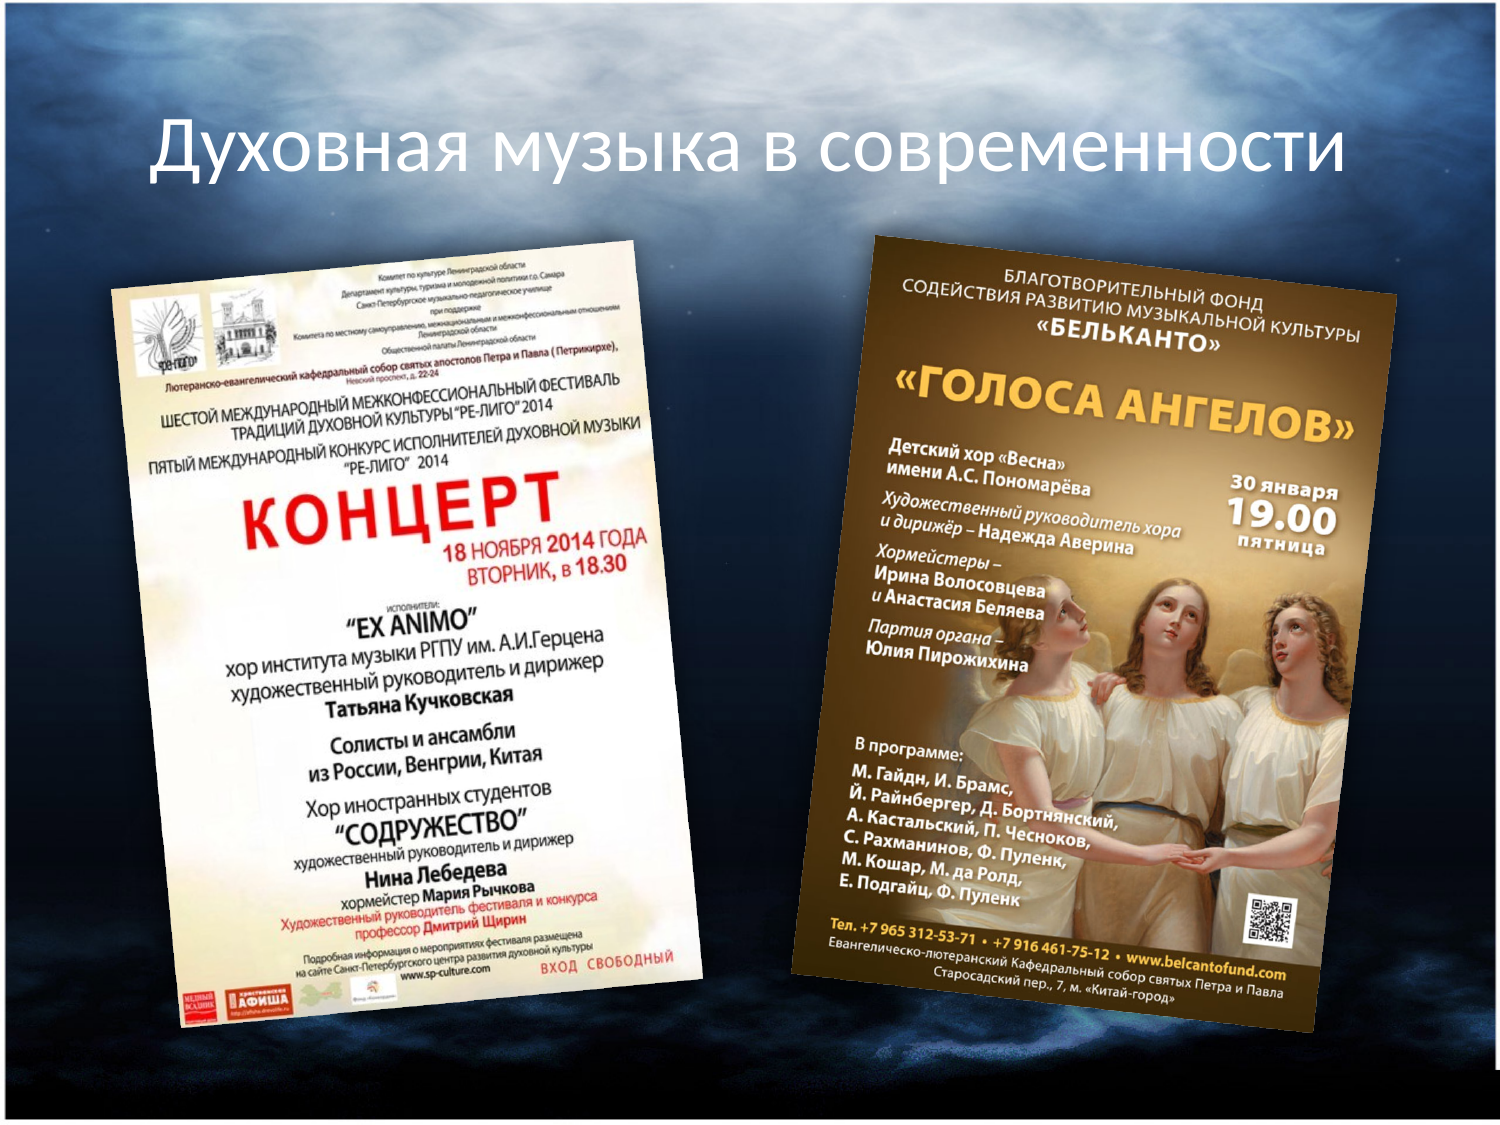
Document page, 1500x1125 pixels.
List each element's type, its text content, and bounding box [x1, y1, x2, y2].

picture [0, 0, 1500, 1125]
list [143, 262, 669, 1006]
title Духовная музыка в современности [75, 45, 1425, 233]
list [830, 262, 1357, 1006]
